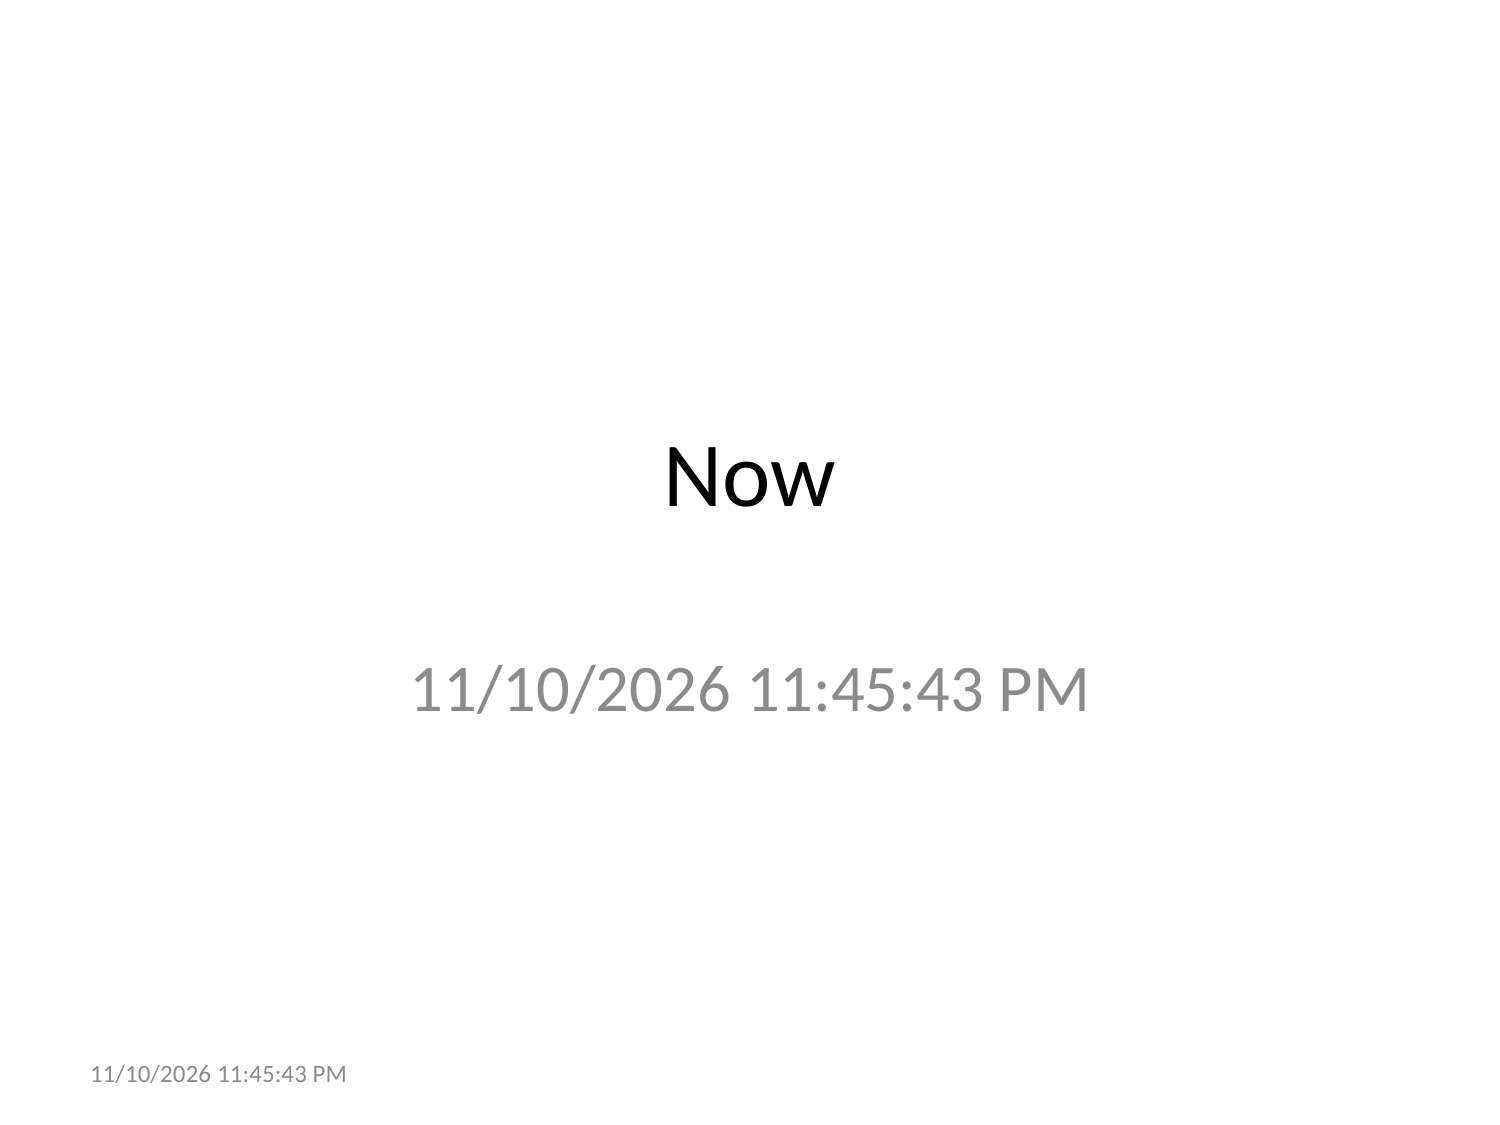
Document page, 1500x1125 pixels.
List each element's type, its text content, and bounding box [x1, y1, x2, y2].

subtitle 2011-12-19 10:20:04 AM [225, 637, 1275, 925]
title Now [112, 349, 1388, 591]
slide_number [75, 1042, 425, 1103]
